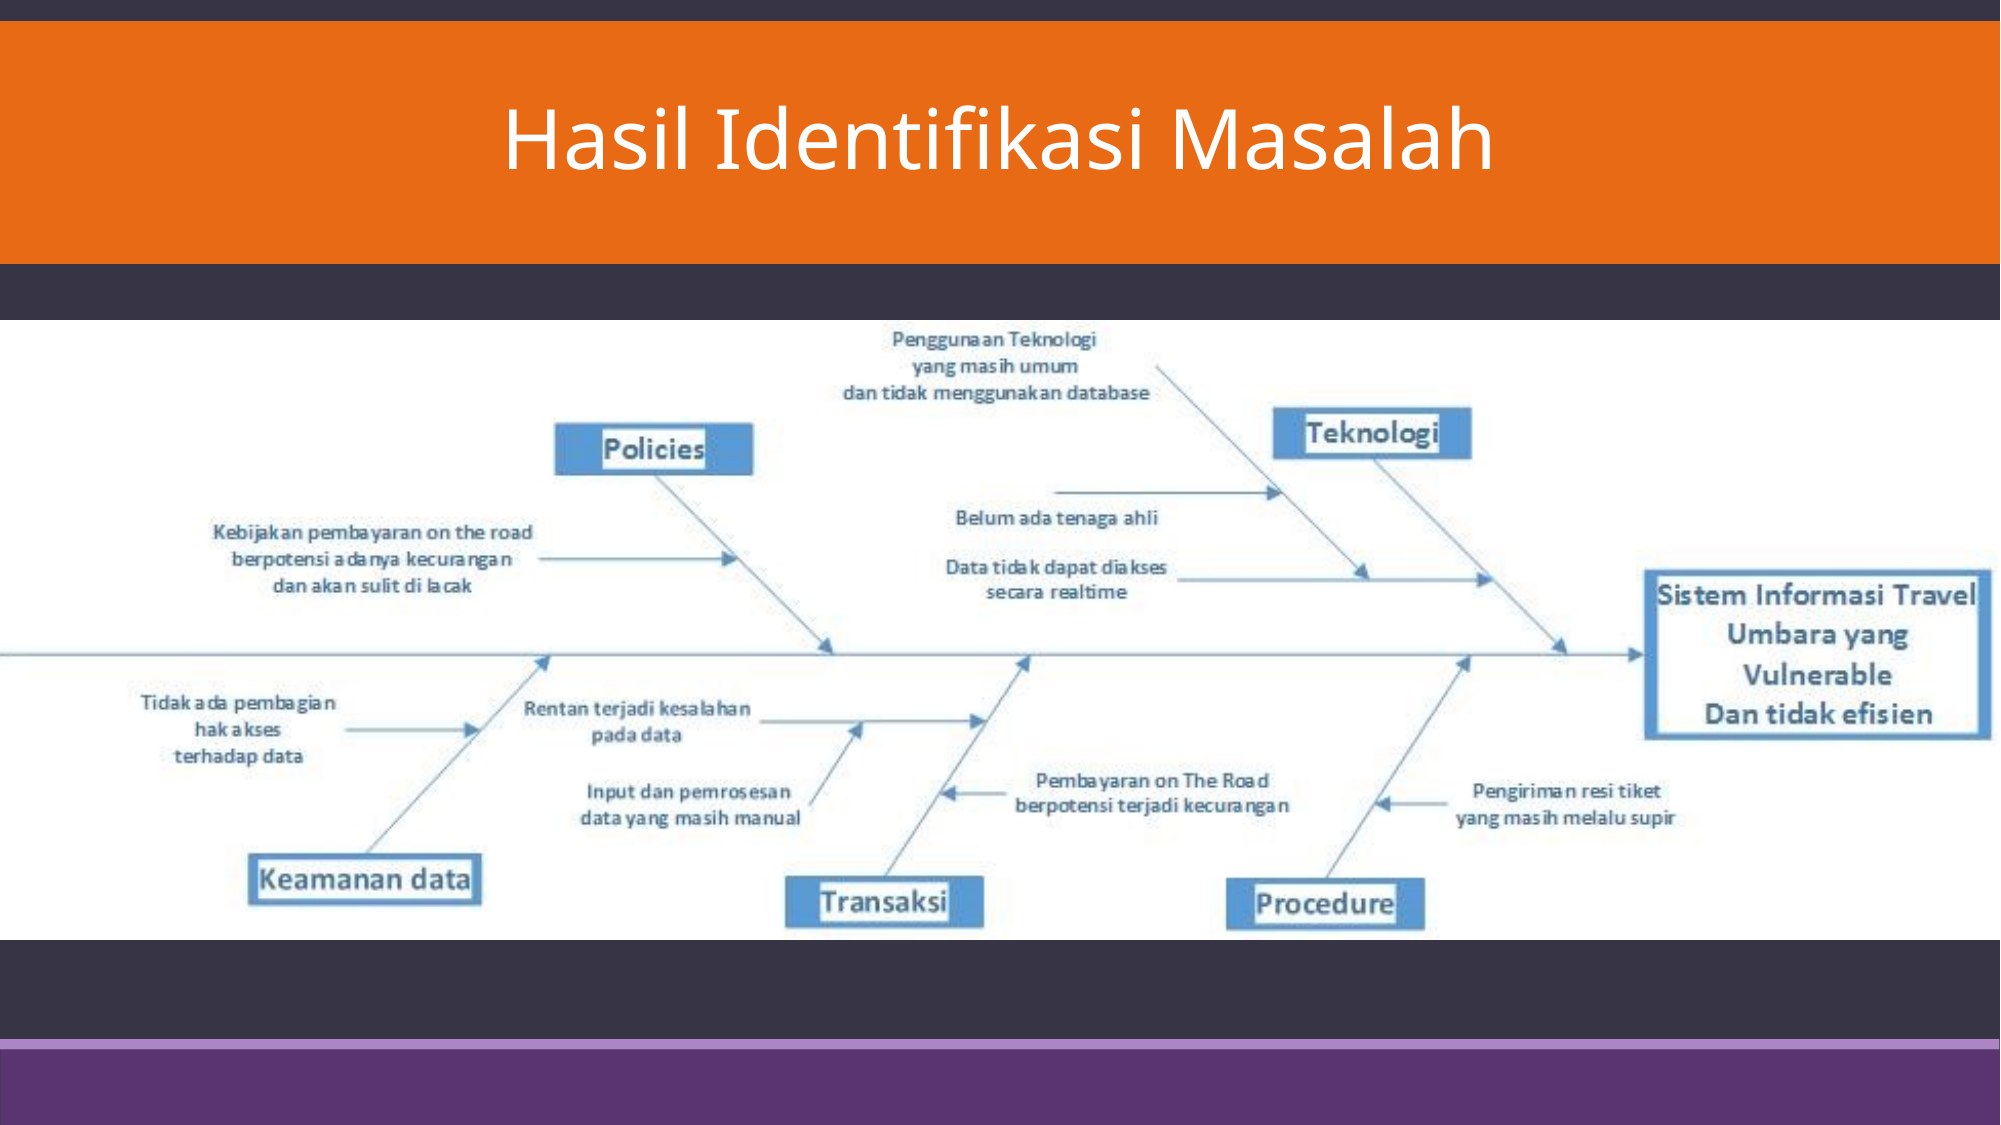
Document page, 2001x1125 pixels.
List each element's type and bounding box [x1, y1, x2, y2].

picture [0, 320, 2000, 941]
picture [0, 21, 2000, 265]
